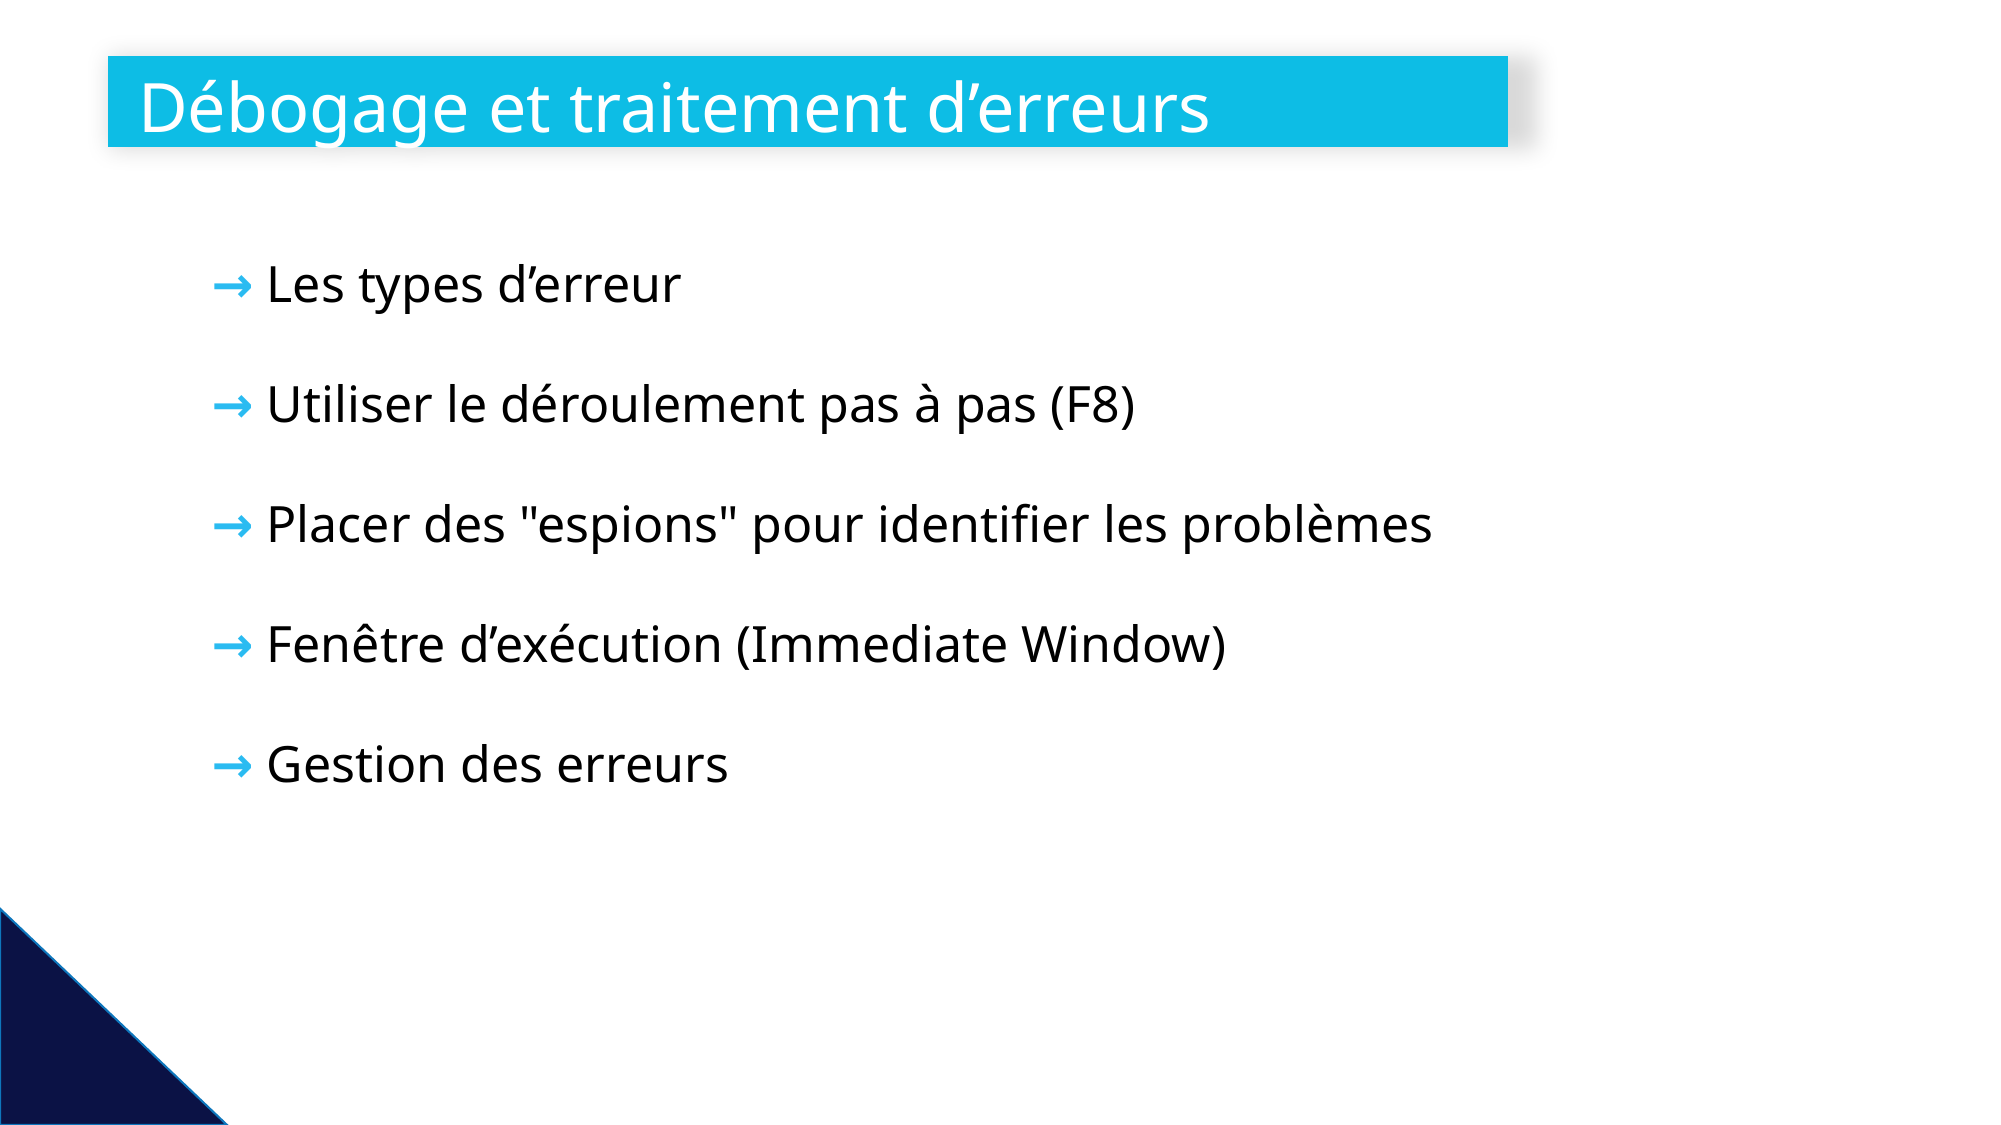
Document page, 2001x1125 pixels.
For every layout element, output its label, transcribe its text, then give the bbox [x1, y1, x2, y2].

text_box [0, 907, 229, 1125]
text_box → Les types d’erreur → Utiliser le déroulement pas à pas (F8) → Placer des "espions" pour identifier les problèmes → Fenêtre d’exécution (Immediate Window) → Gestion des erreurs [196, 185, 1596, 800]
title Débogage et traitement d’erreurs [108, 56, 1508, 147]
